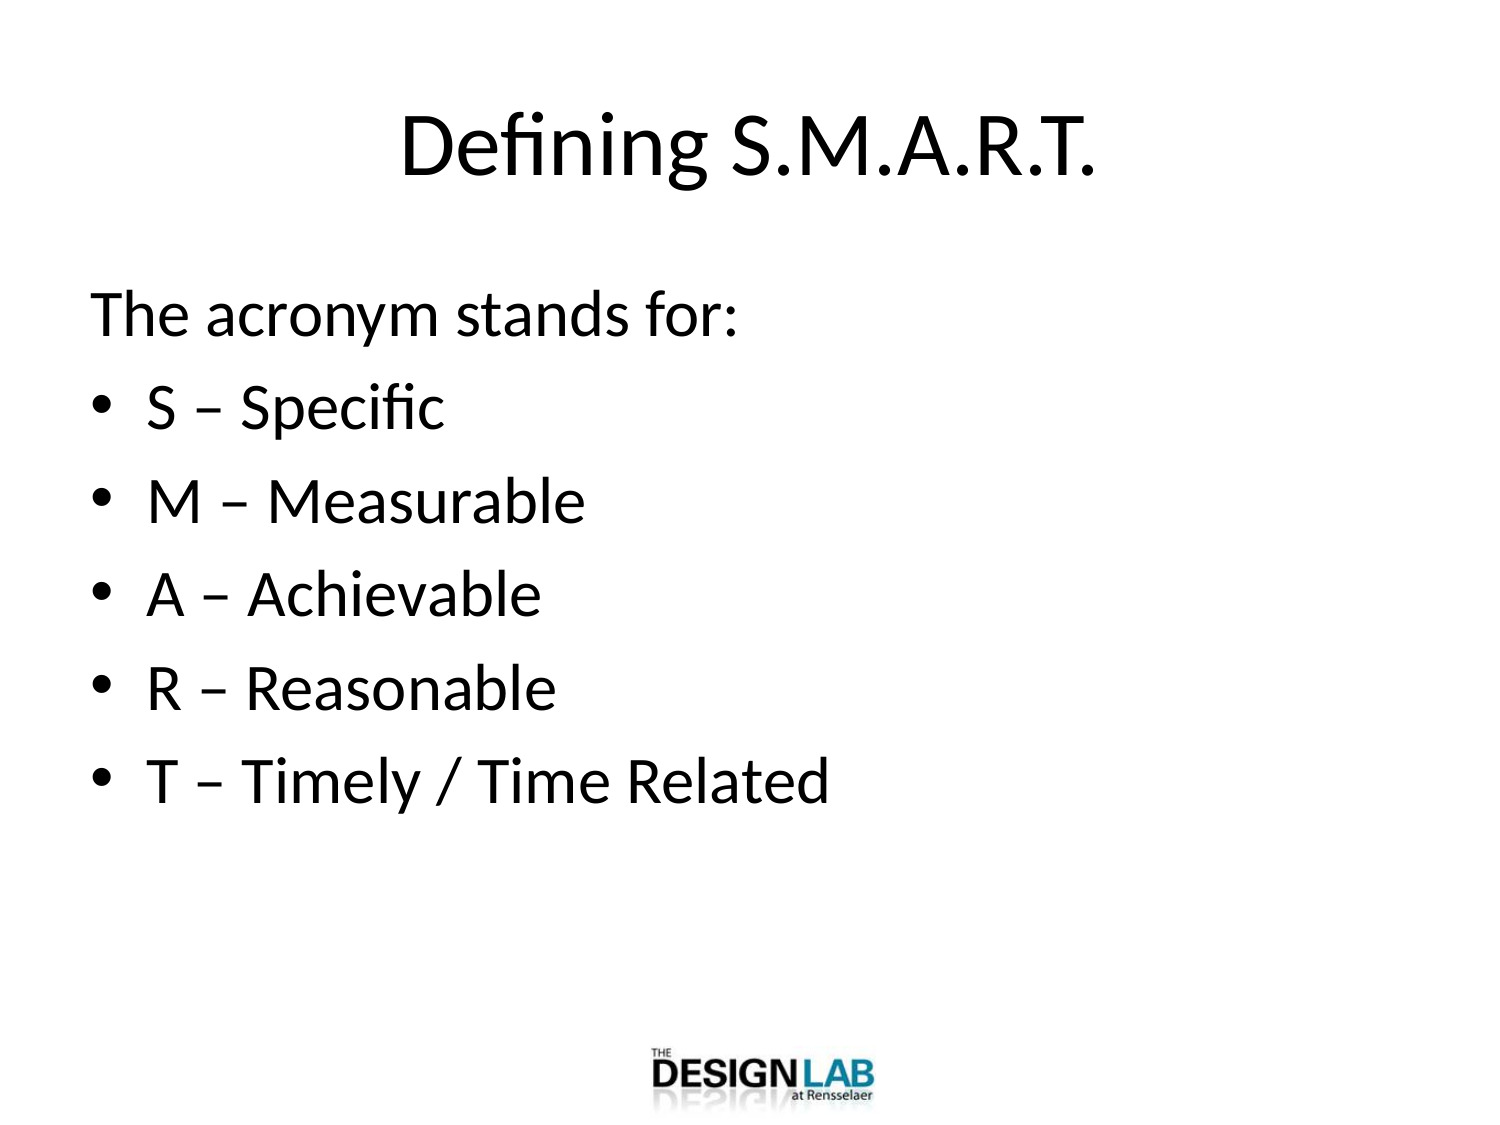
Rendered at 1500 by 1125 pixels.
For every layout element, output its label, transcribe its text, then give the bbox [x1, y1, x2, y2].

list The acronym stands for: S – Specific M – Measurable A – Achievable R – Reasonable T – Timely / Time Related [75, 262, 1425, 1005]
title Defining S.M.A.R.T. [75, 45, 1425, 233]
picture [650, 1046, 876, 1118]
